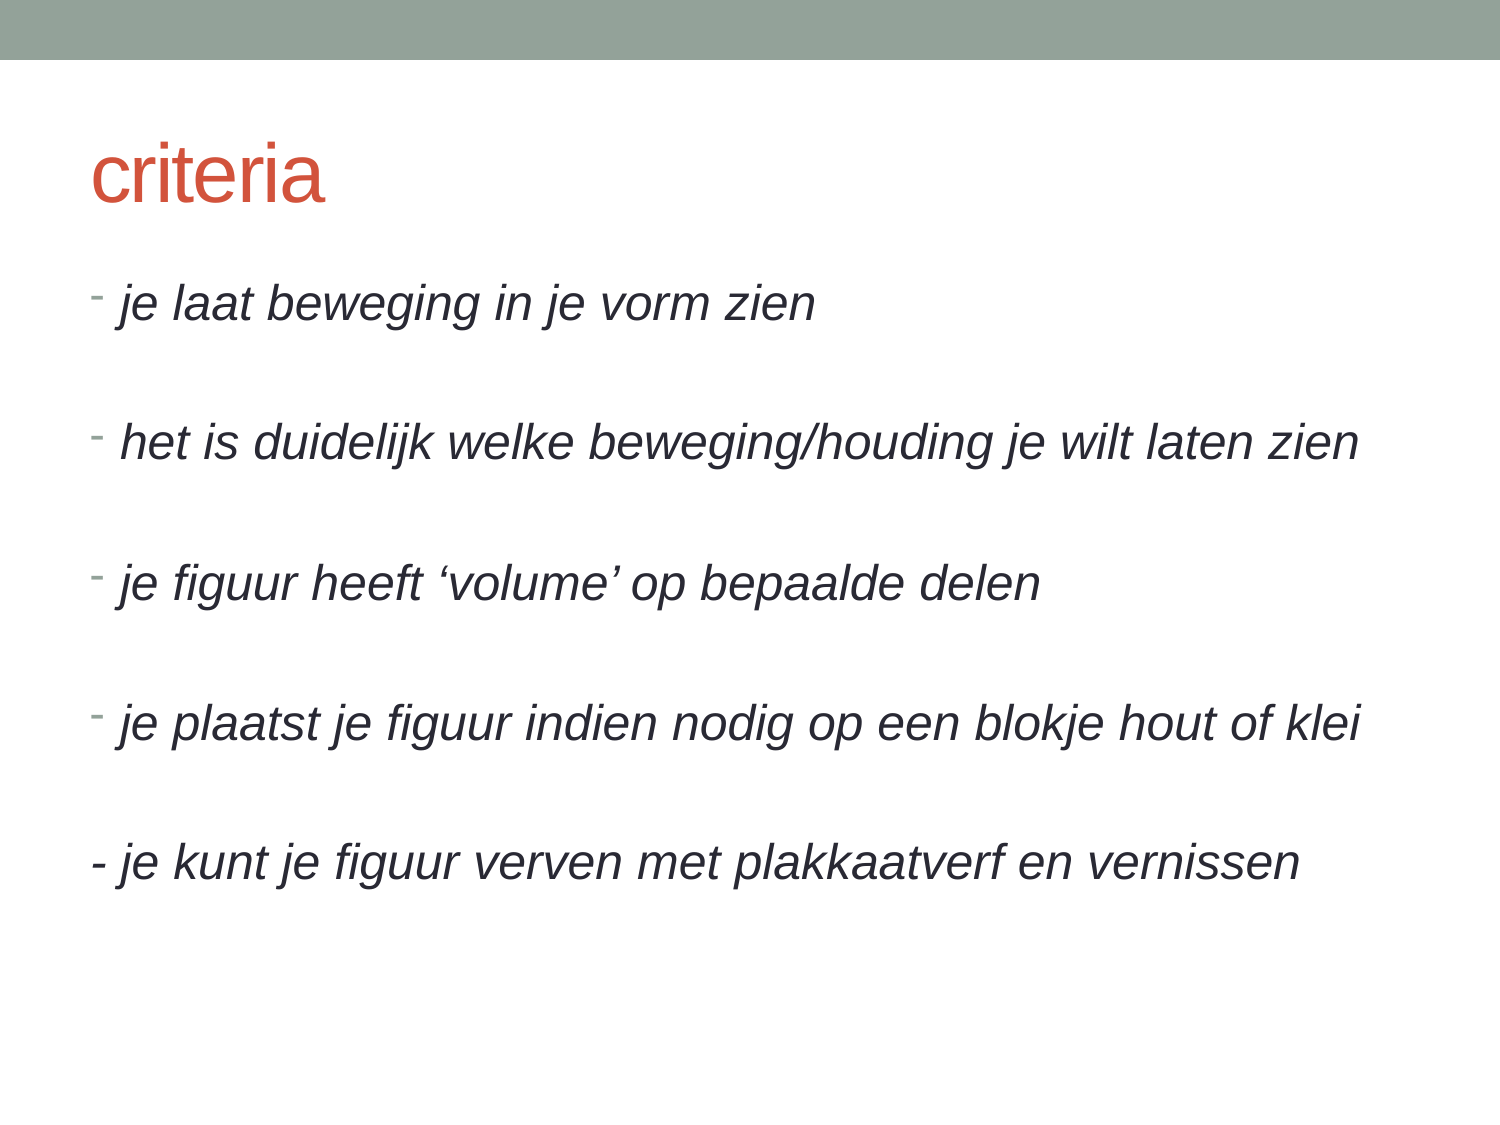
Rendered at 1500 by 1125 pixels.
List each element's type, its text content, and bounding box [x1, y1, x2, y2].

list je laat beweging in je vorm zien het is duidelijk welke beweging/houding je wilt laten zien je figuur heeft ‘volume’ op bepaalde delen je plaatst je figuur indien nodig op een blokje hout of klei - je kunt je figuur verven met plakkaatverf en vernissen [75, 262, 1425, 1063]
title criteria [75, 87, 1425, 250]
